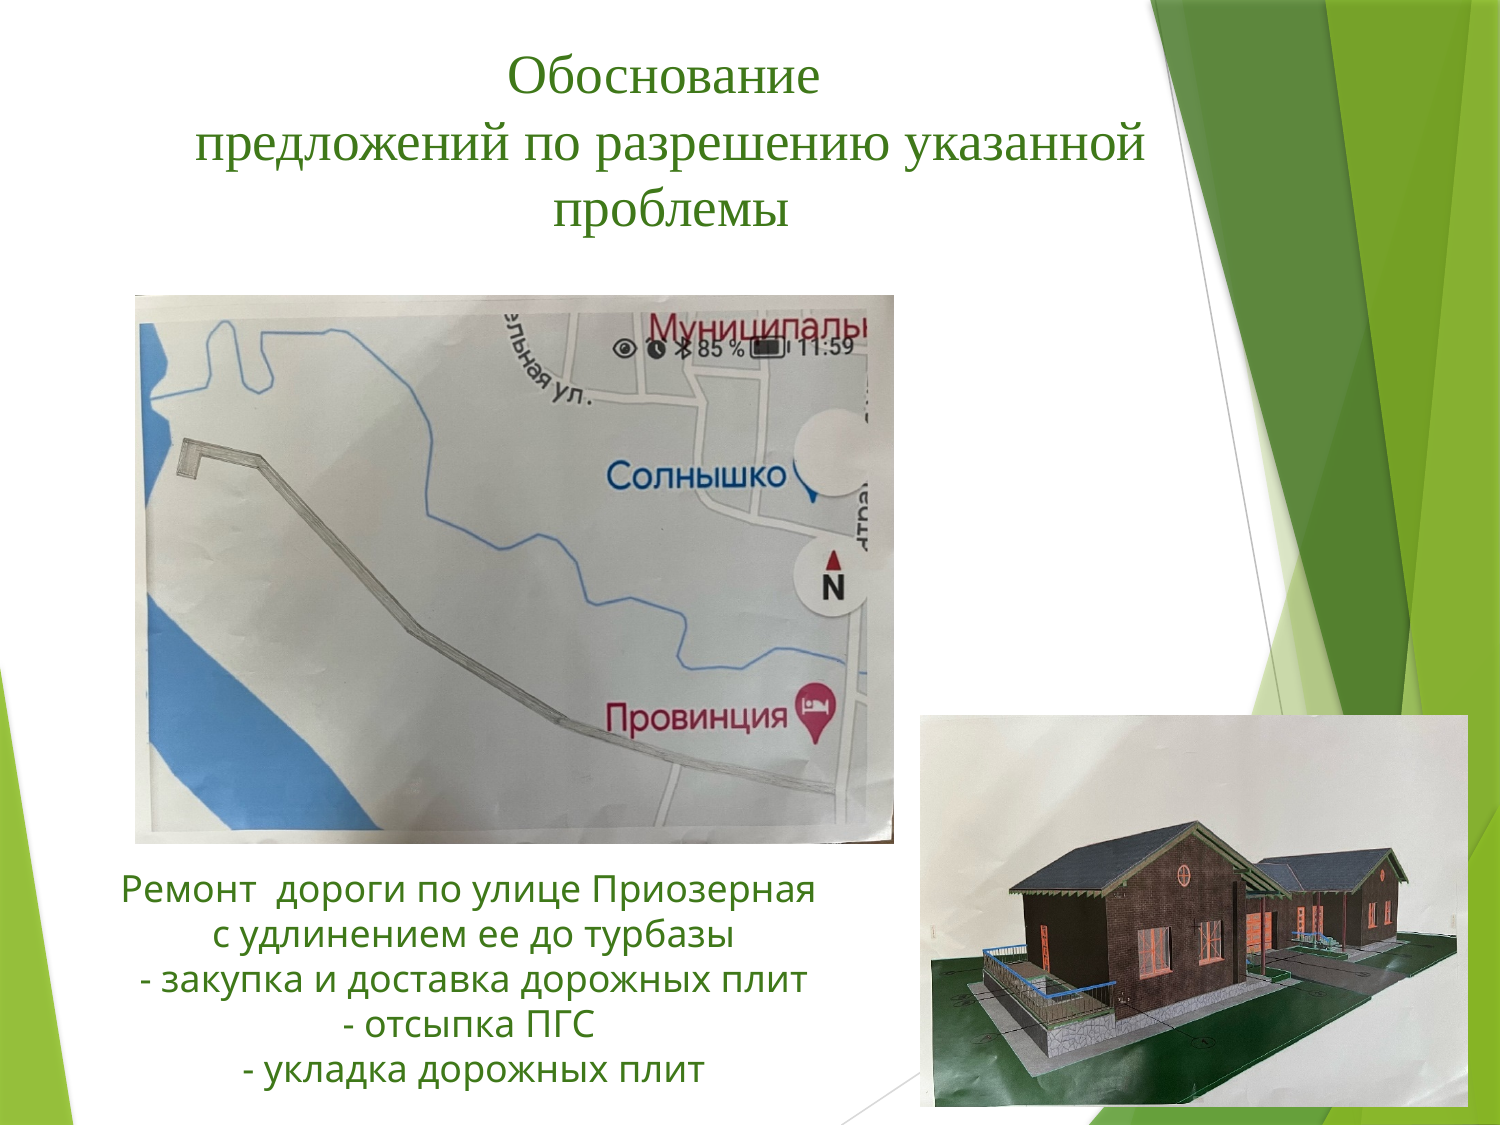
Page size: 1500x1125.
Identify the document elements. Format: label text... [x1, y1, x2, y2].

title Обоснование предложений по разрешению указанной проблемы [98, 30, 1245, 248]
text_box Ремонт дороги по улице Приозерная с удлинением ее до турбазы - закупка и доставка дорожных плит - отсыпка ПГС - укладка дорожных плит [0, 857, 966, 1125]
picture [135, 294, 894, 844]
picture [919, 715, 1468, 1107]
